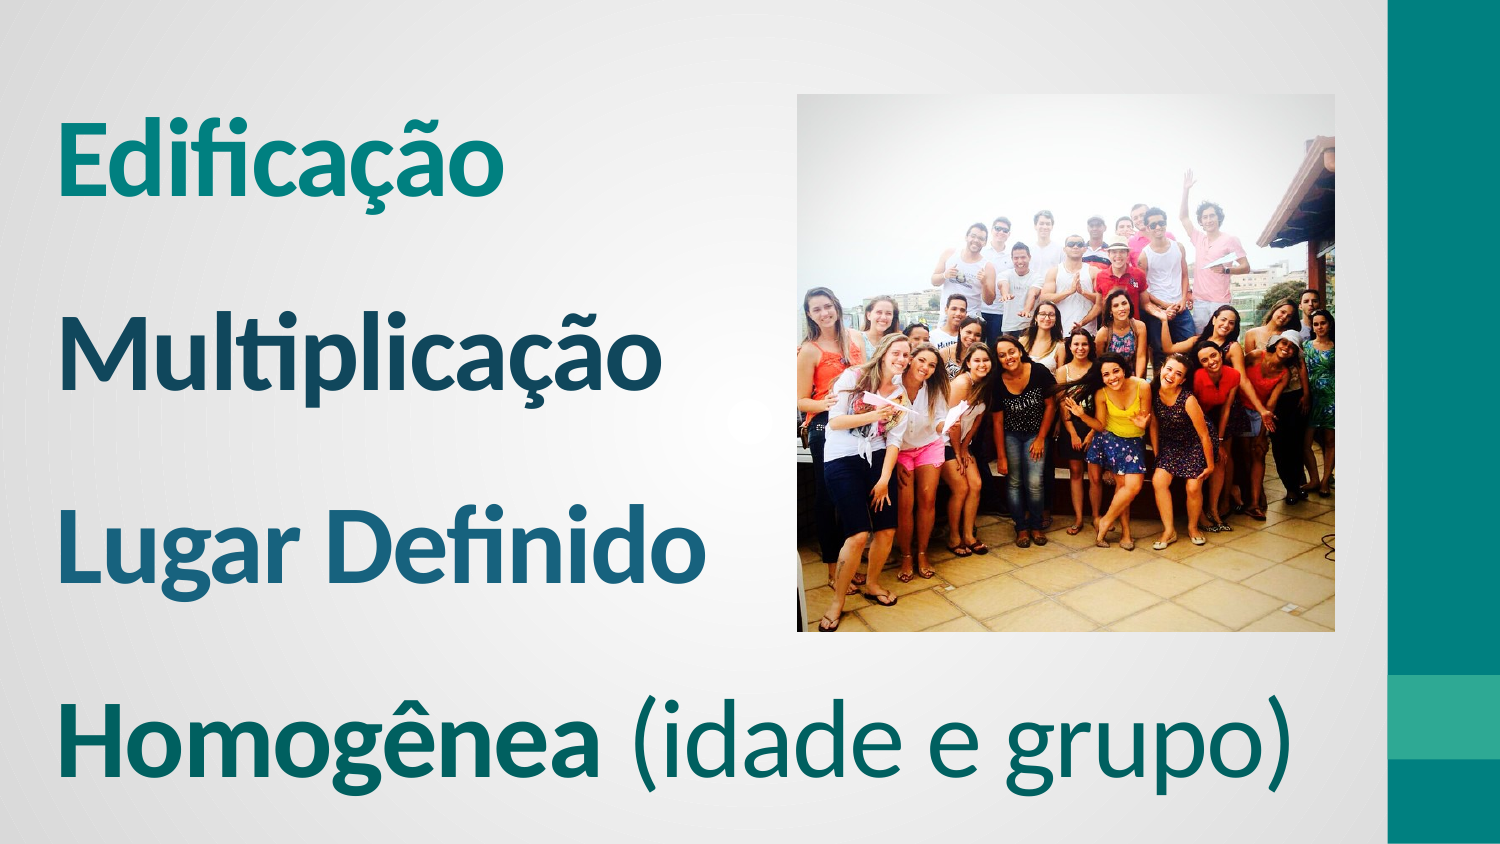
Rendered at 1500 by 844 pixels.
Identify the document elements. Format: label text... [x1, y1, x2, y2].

picture [796, 94, 1335, 633]
text_box Edificação [48, 76, 1328, 227]
text_box Multiplicação [48, 270, 794, 421]
text_box Lugar Definido [48, 464, 794, 614]
text_box Homogênea (idade e grupo) [48, 657, 1328, 808]
